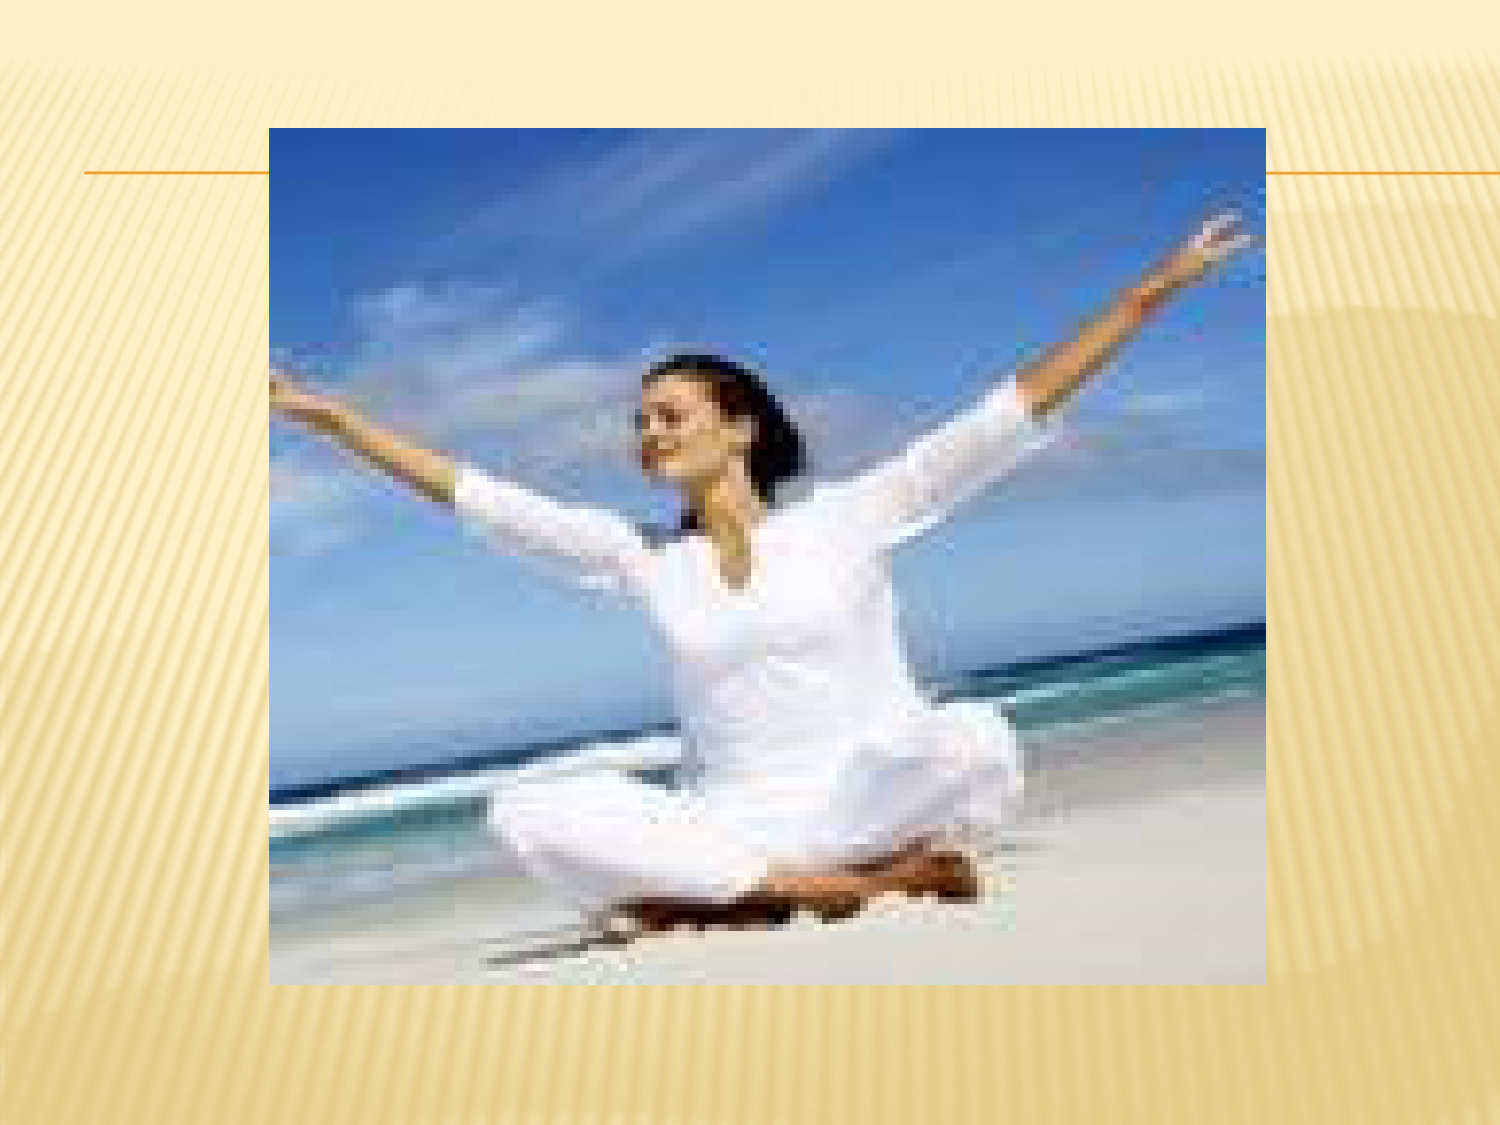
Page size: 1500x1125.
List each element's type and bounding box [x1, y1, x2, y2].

list [269, 128, 1266, 985]
